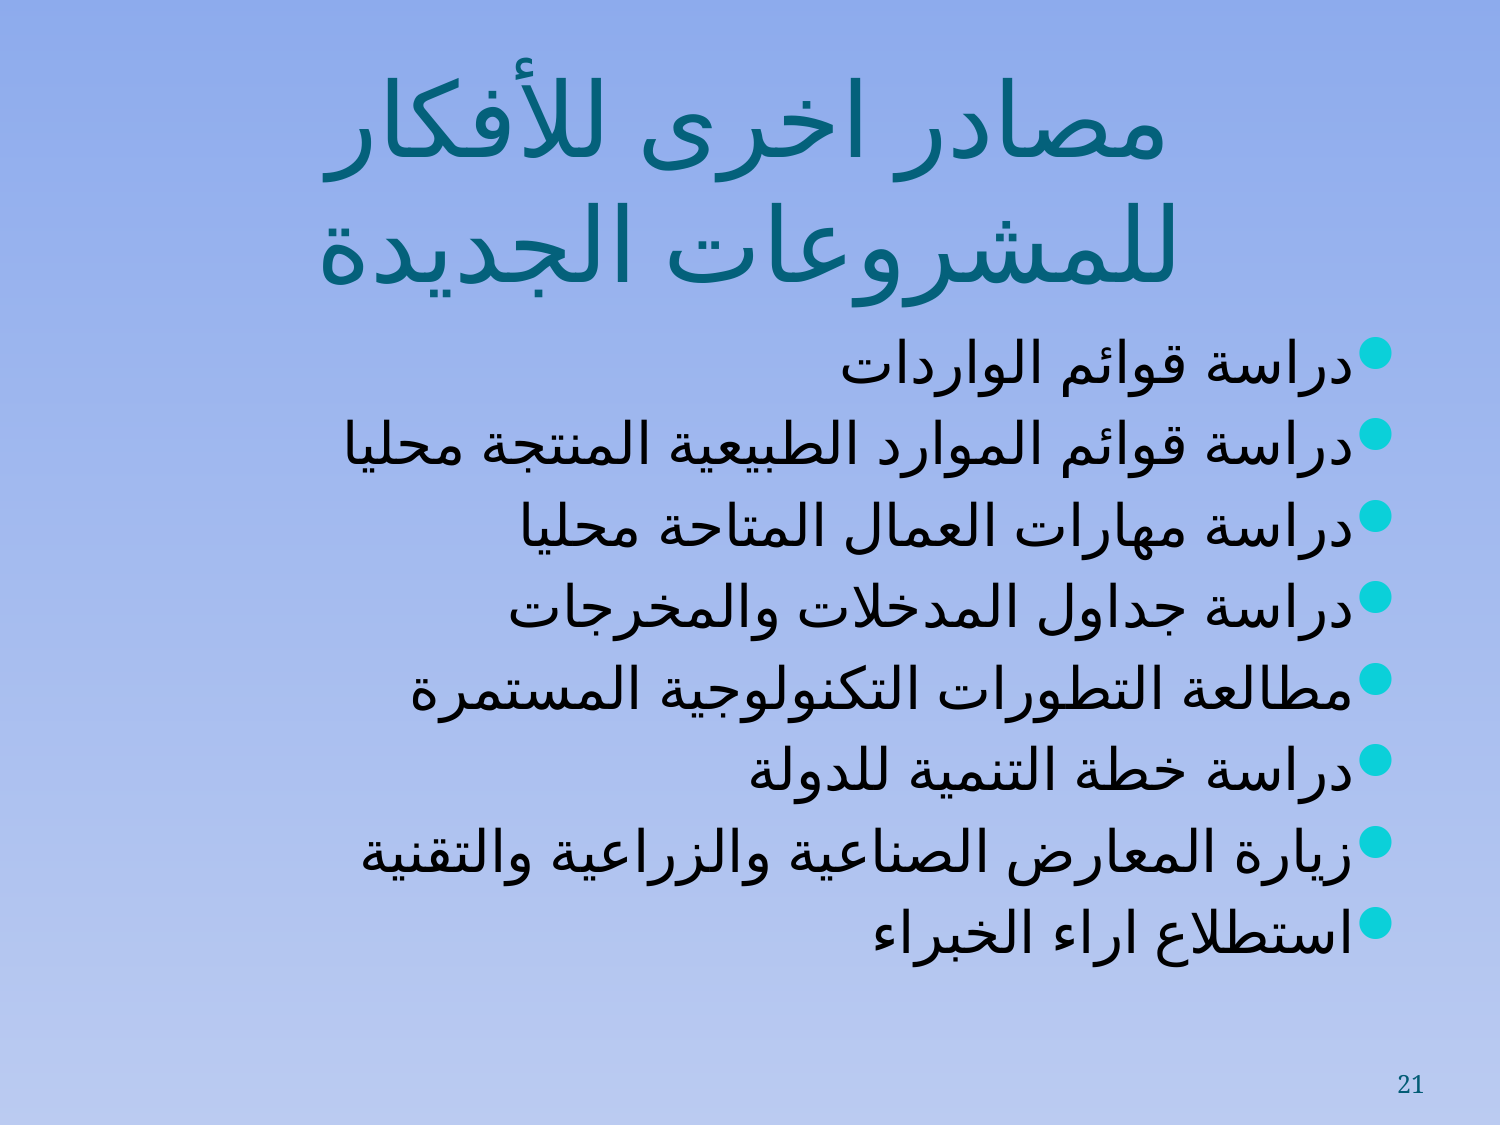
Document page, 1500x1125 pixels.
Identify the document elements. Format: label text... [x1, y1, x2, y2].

slide_number 21 [1299, 1042, 1425, 1103]
table_cell 27500 [0, 105, 1500, 115]
title مصادر اخرى للأفكار للمشروعات الجديدة [75, 115, 1425, 303]
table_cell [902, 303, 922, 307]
list دراسة قوائم الواردات دراسة قوائم الموارد الطبيعية المنتجة محليا دراسة مهارات العمال المتاحة محليا دراسة جداول المدخلات والمخرجات مطالعة التطورات التكنولوجية المستمرة دراسة خطة التنمية للدولة زيارة المعارض الصناعية والزراعية والتقنية استطلاع اراء الخبراء [75, 317, 1425, 1038]
table_cell 27500 [852, 303, 877, 307]
